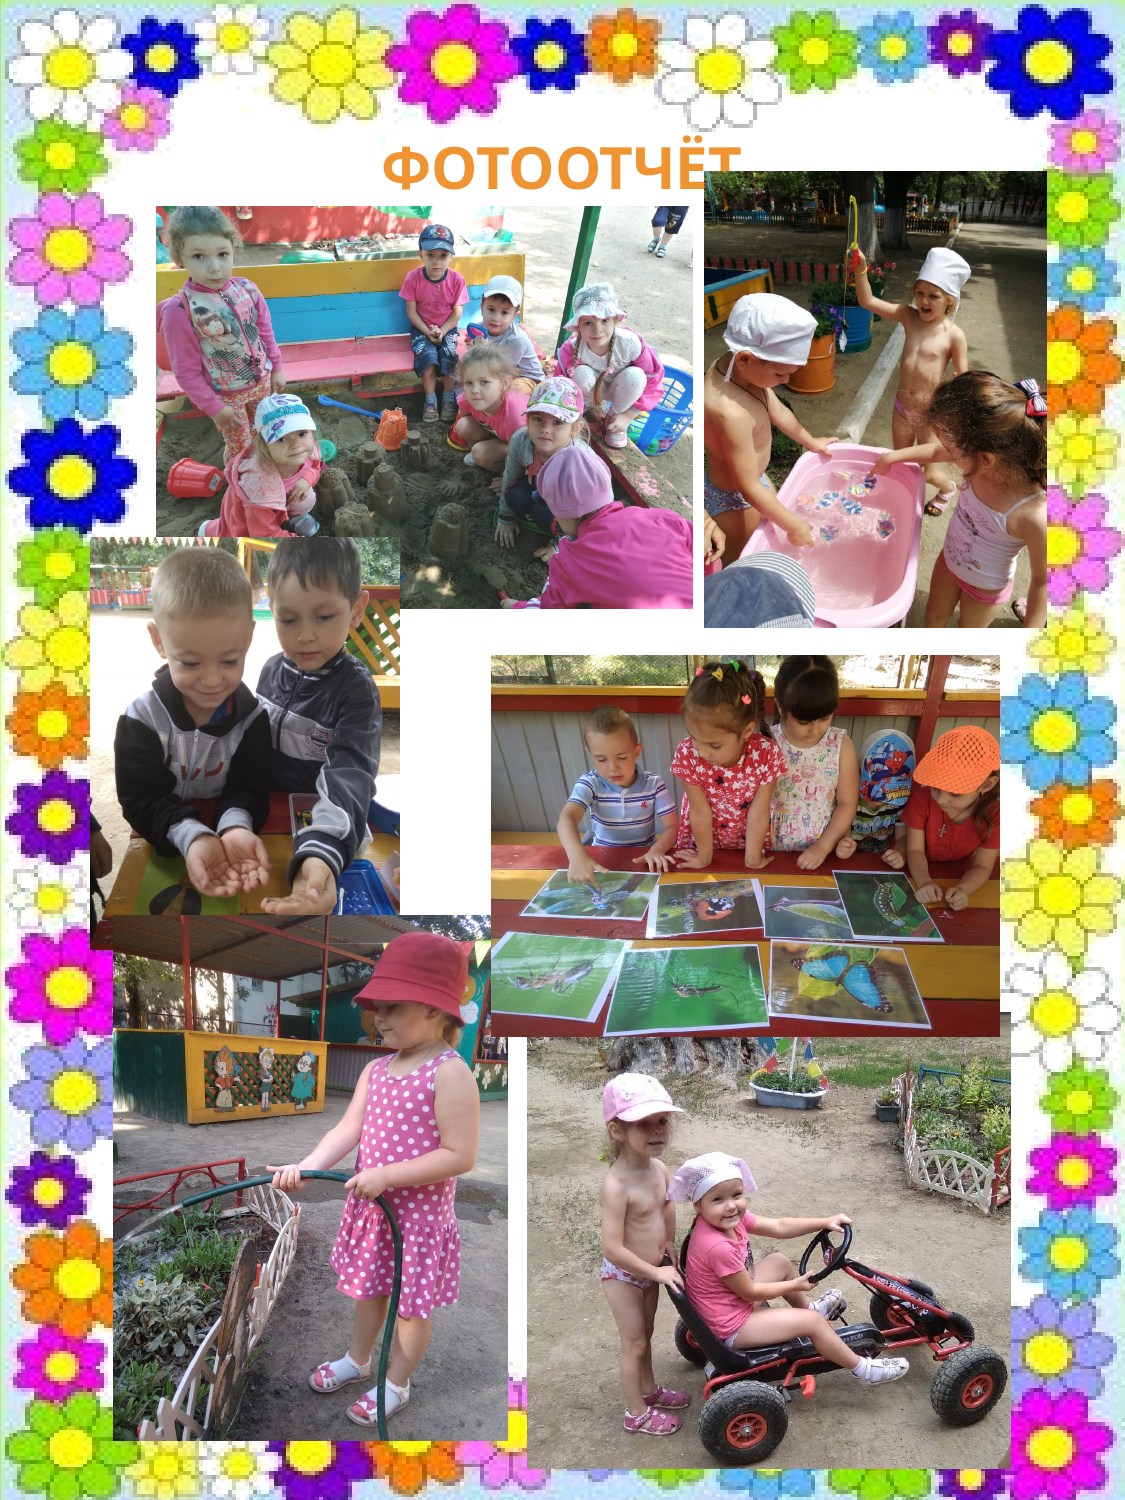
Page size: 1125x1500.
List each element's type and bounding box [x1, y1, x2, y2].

picture [0, 0, 1125, 1500]
text_box [89, 123, 1048, 1469]
